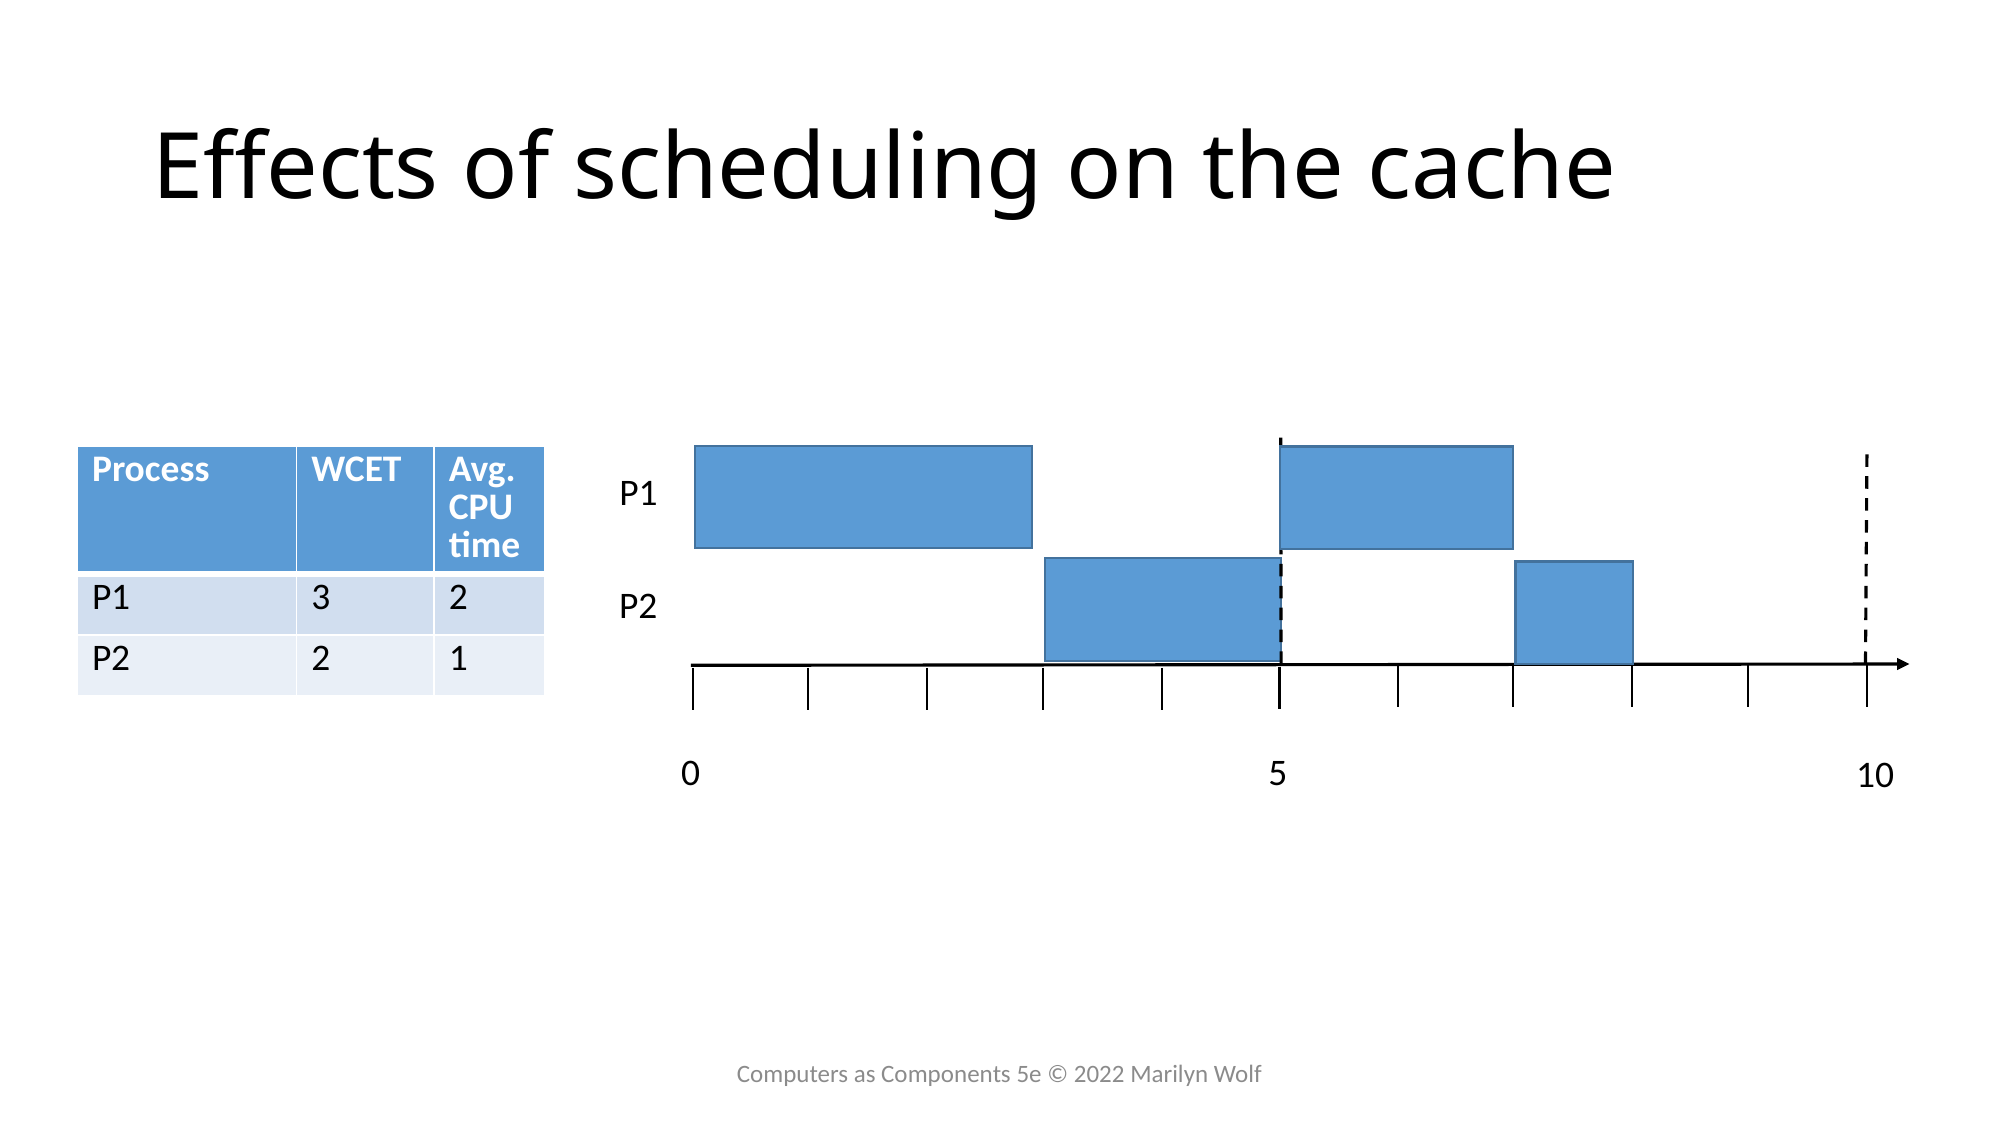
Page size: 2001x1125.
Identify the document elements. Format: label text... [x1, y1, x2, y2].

table_header Process [78, 447, 296, 571]
text_box 0 [666, 741, 716, 801]
text_box P1 [604, 460, 673, 521]
table_cell 2 [435, 577, 544, 634]
title Effects of scheduling on the cache [137, 59, 1863, 278]
table_cell 3 [297, 577, 433, 634]
text_box [1514, 560, 1634, 663]
text_box 10 [1841, 742, 1909, 802]
footer Computers as Components 5e © 2022 Marilyn Wolf [662, 1042, 1338, 1103]
table_cell P2 [78, 636, 296, 695]
text_box [1044, 557, 1280, 662]
table_cell 2 [297, 636, 433, 695]
text_box P2 [604, 574, 673, 634]
table_cell 1 [435, 636, 544, 695]
text_box [694, 445, 1033, 549]
table_cell P1 [78, 577, 296, 634]
table_header WCET [297, 447, 433, 571]
text_box 5 [1253, 741, 1303, 801]
table_header Avg. CPU time [435, 447, 544, 571]
text_box [1282, 445, 1514, 550]
